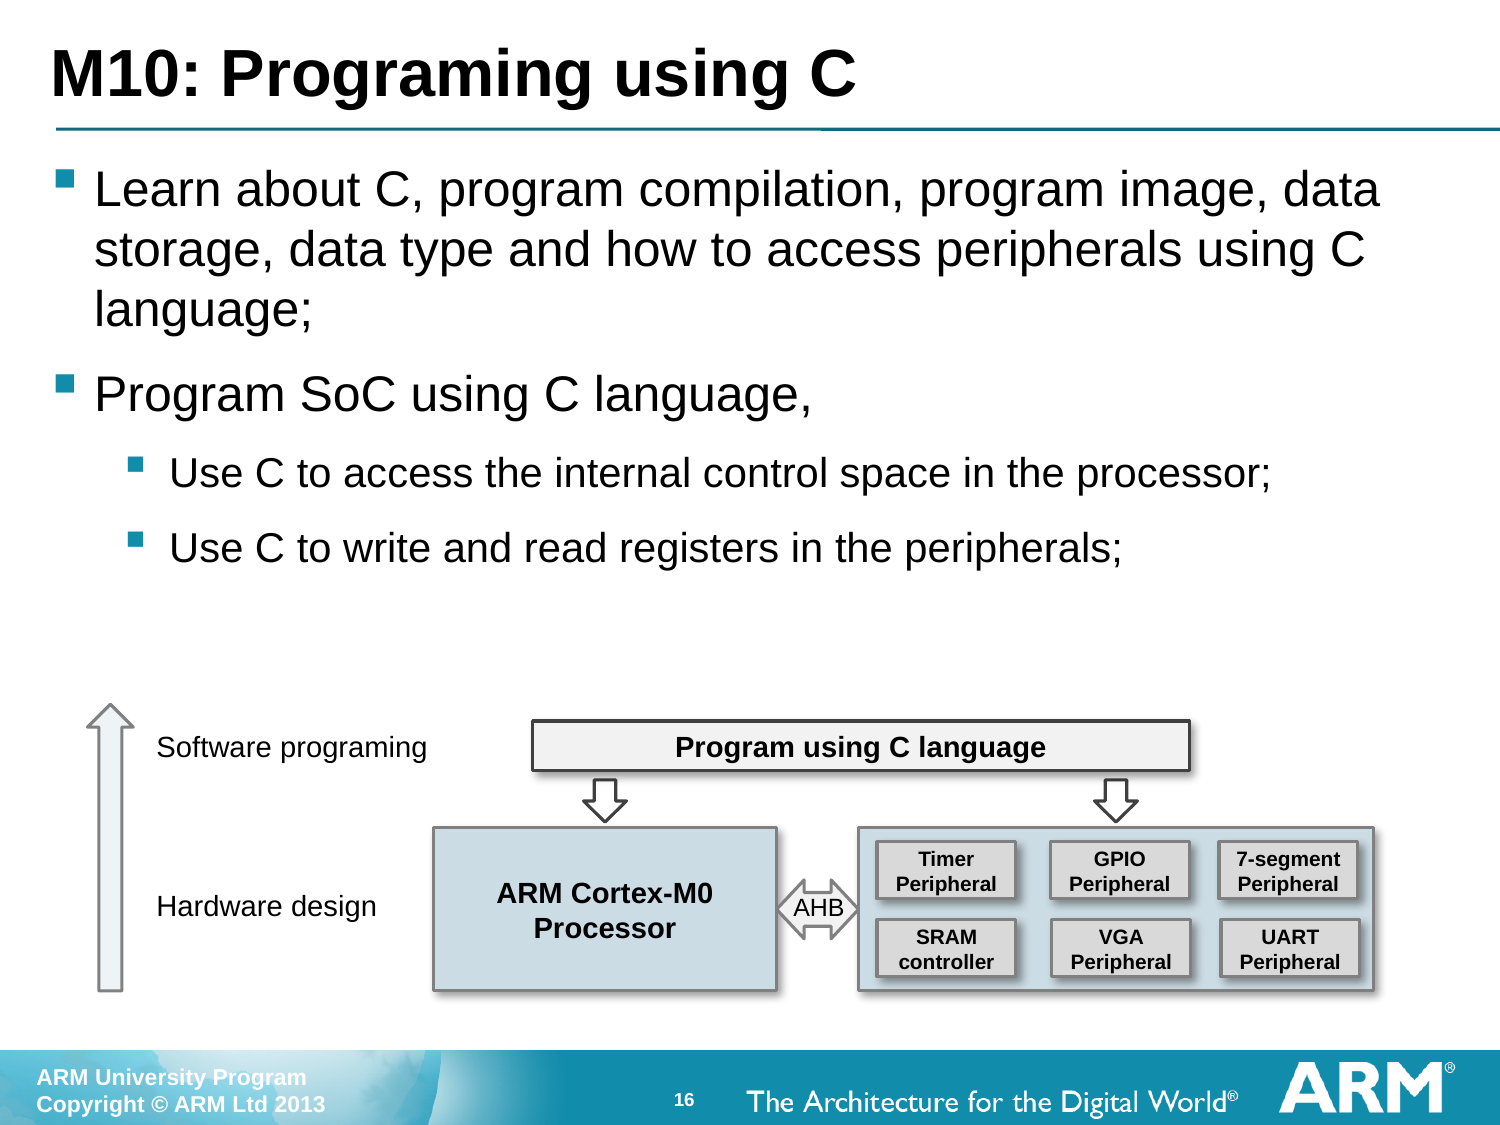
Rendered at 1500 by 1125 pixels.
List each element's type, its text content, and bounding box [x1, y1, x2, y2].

text_box [87, 704, 134, 991]
text_box [1094, 782, 1138, 823]
text_box [858, 827, 1374, 991]
text_box AHB [778, 884, 873, 929]
text_box Timer Peripheral [877, 841, 1016, 899]
text_box VGA Peripheral [1051, 919, 1191, 977]
text_box 7-segment Peripheral [1218, 841, 1358, 899]
text_box [831, 929, 841, 939]
title M10: Programing using C [35, 1, 1476, 139]
text_box SRAM controller [877, 919, 1016, 977]
text_box Hardware design [141, 880, 417, 931]
text_box GPIO Peripheral [1050, 841, 1190, 899]
text_box [583, 782, 627, 823]
list Learn about C, program compilation, program image, data storage, data type and how to access peripherals using C language; Program SoC using C language, Use C to access the internal control space in the processor; Use C to write and read registers in the peripherals; [35, 148, 1476, 648]
picture [0, 780, 1500, 1125]
text_box Program using C language [532, 721, 1190, 771]
text_box [794, 929, 805, 939]
text_box ARM Cortex-M0 Processor [433, 827, 777, 991]
text_box UART Peripheral [1221, 919, 1360, 977]
text_box Software programing [141, 720, 459, 771]
